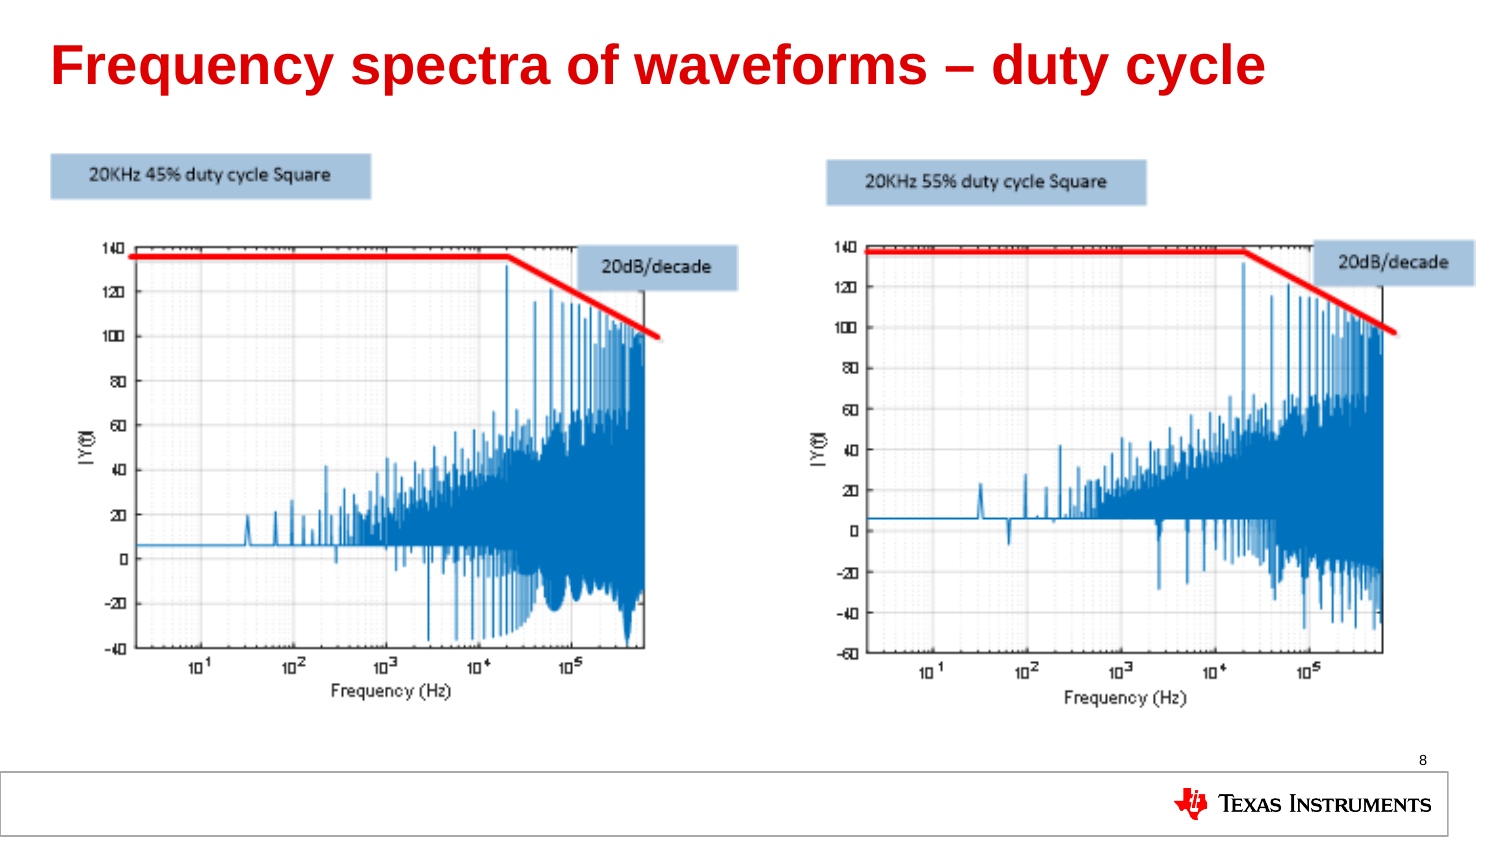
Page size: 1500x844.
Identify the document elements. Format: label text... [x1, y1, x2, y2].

slide_number 8 [1089, 744, 1440, 770]
picture [779, 159, 1476, 710]
picture [50, 153, 739, 703]
picture [1174, 788, 1431, 820]
title Frequency spectra of waveforms – duty cycle [37, 17, 1426, 119]
